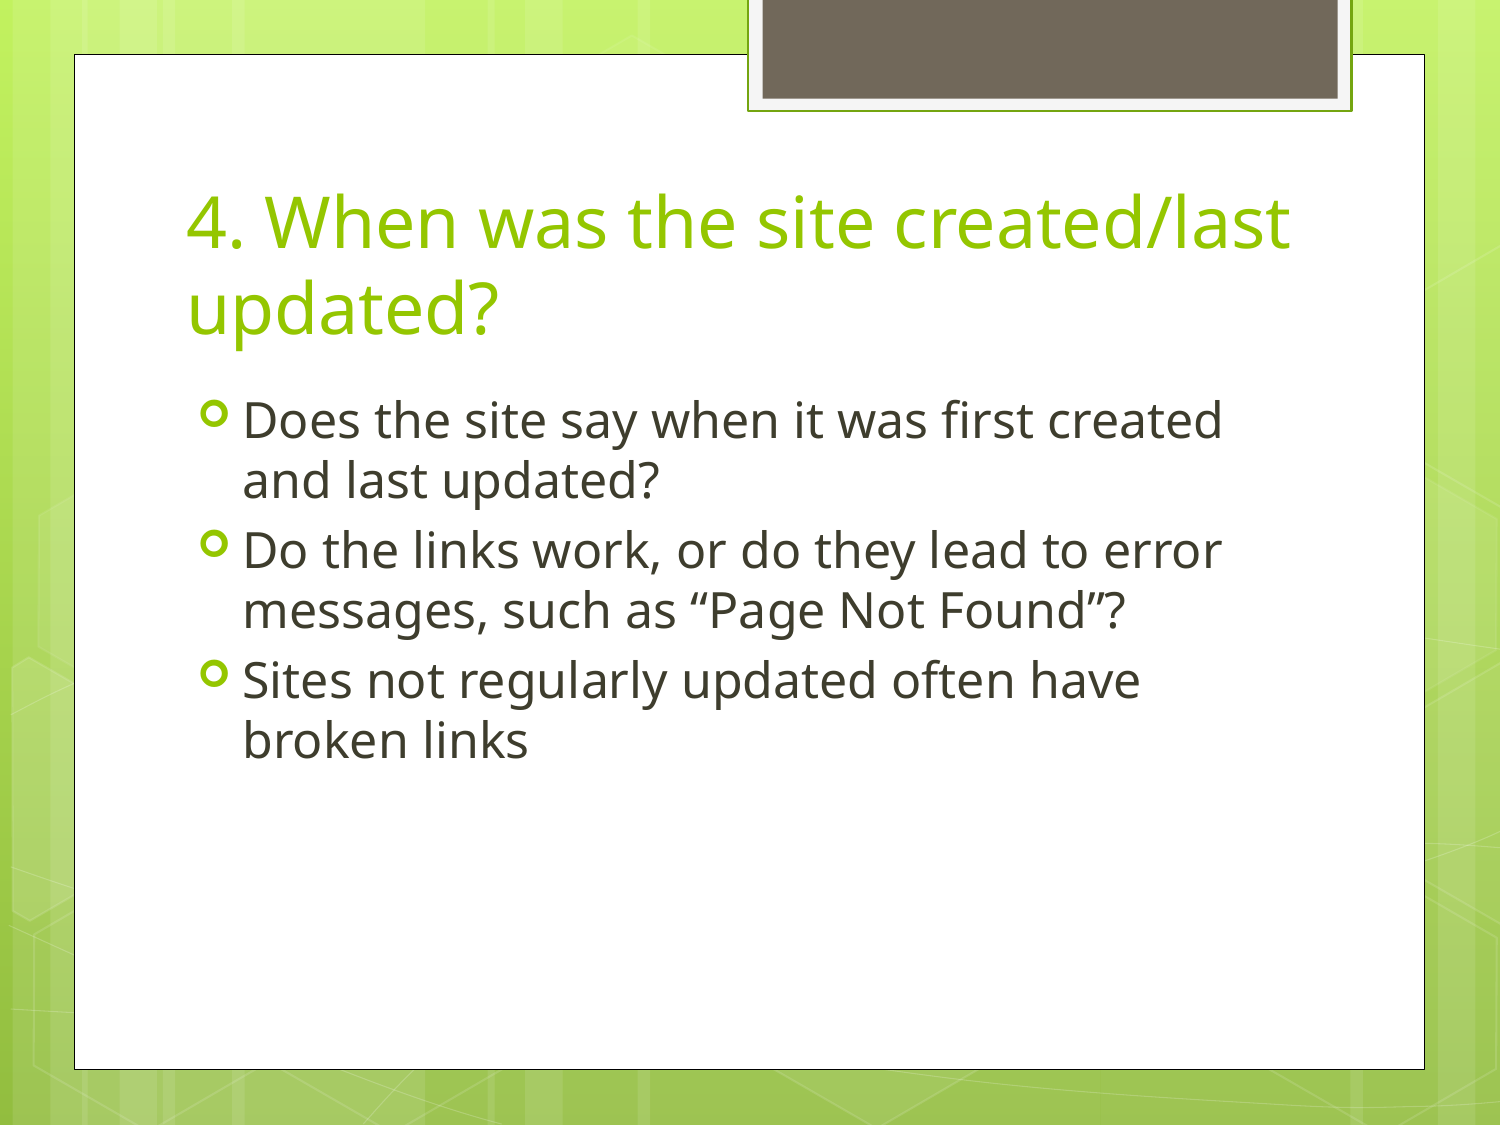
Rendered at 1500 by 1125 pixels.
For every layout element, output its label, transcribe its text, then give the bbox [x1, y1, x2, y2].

title 4. When was the site created/last updated? [171, 168, 1324, 357]
list Does the site say when it was first created and last updated? Do the links work, or do they lead to error messages, such as “Page Not Found”? Sites not regularly updated often have broken links [171, 381, 1283, 957]
